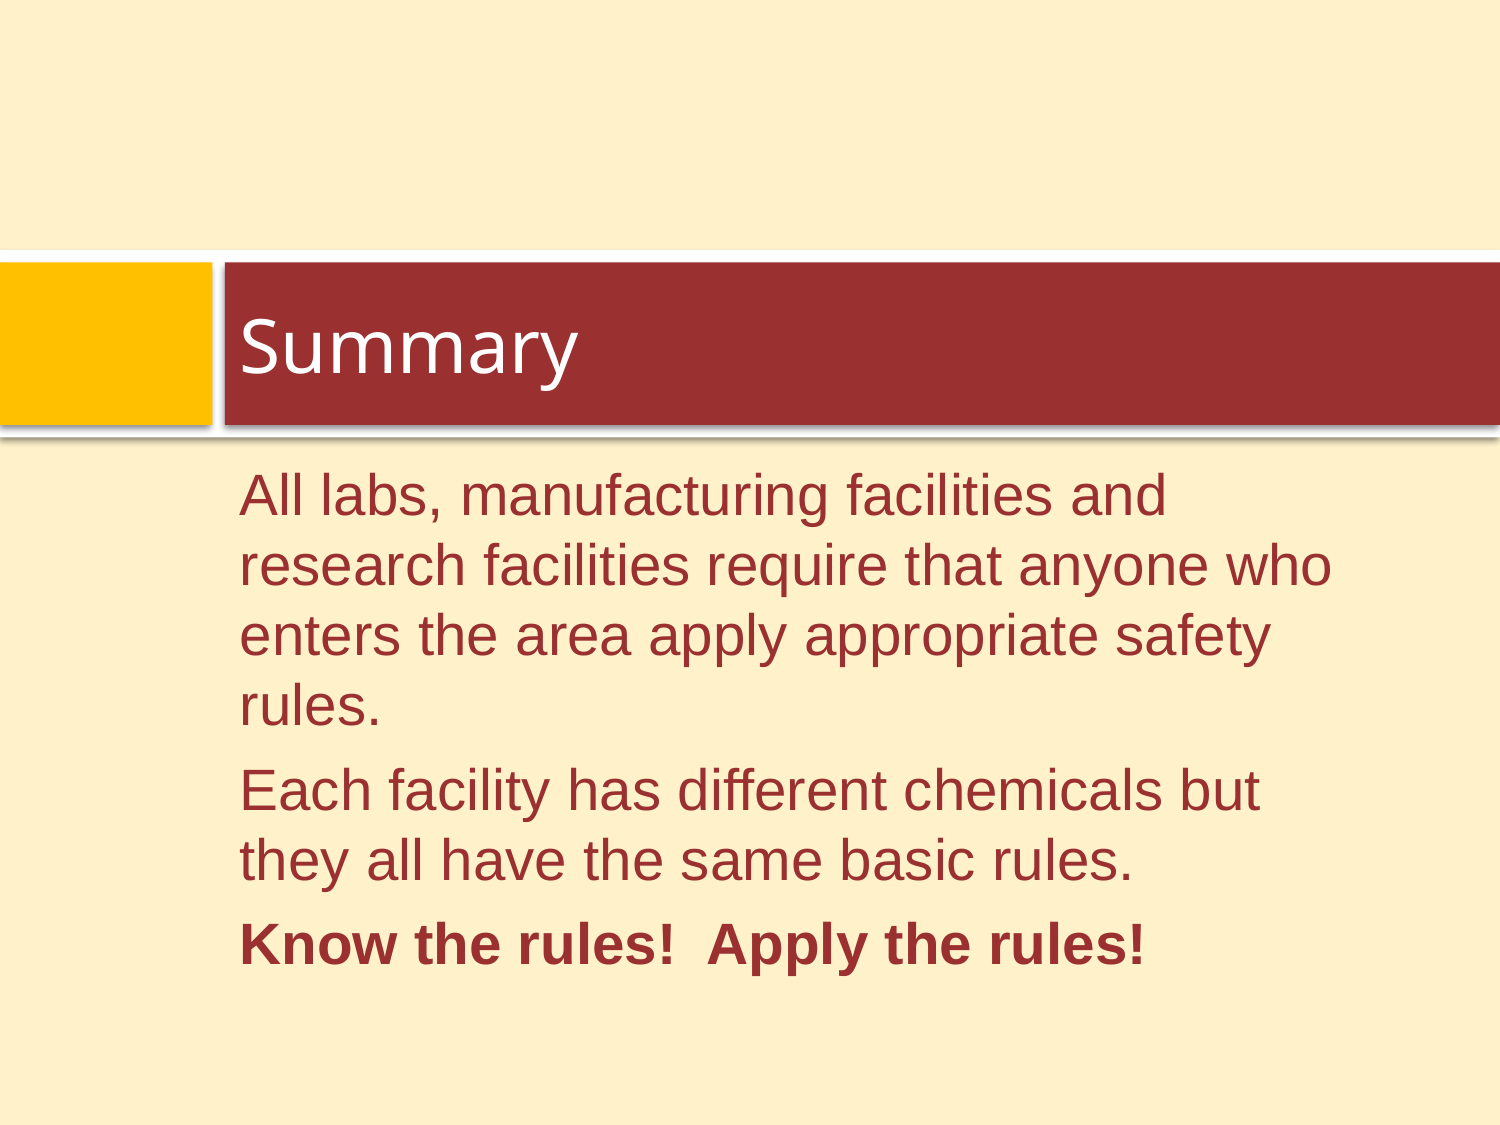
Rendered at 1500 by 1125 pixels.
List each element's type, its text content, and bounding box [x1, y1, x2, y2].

title Summary [225, 262, 1475, 425]
list All labs, manufacturing facilities and research facilities require that anyone who enters the area apply appropriate safety rules. Each facility has different chemicals but they all have the same basic rules. Know the rules! Apply the rules! [225, 450, 1394, 1004]
